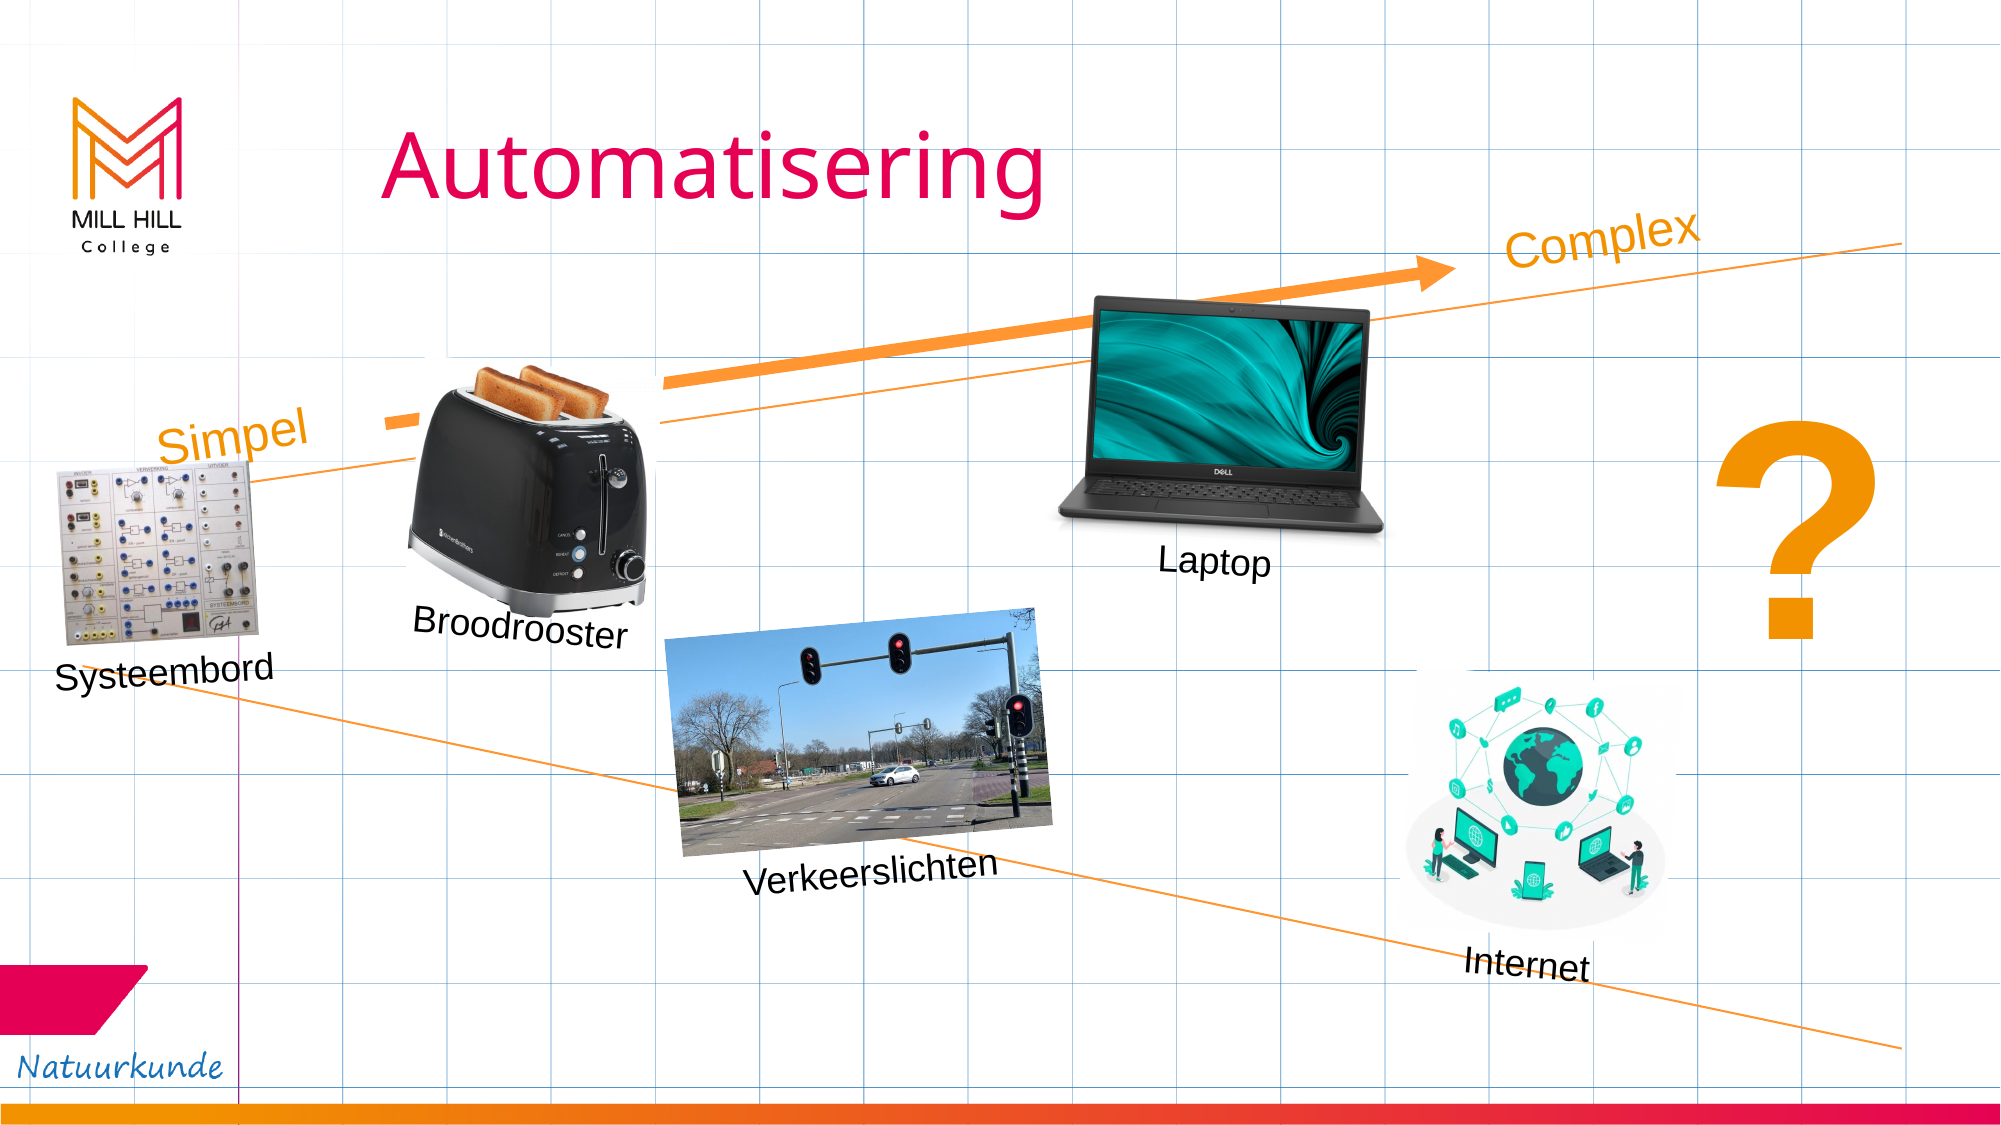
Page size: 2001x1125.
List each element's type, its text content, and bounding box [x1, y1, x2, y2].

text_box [384, 267, 1457, 425]
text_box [1045, 297, 1403, 591]
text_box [81, 243, 1903, 507]
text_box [1403, 675, 1671, 995]
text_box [675, 622, 1048, 903]
title Automatisering [366, 59, 1884, 243]
picture [0, 0, 2001, 1125]
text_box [32, 465, 287, 702]
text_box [405, 365, 657, 658]
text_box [81, 665, 1903, 1050]
text_box ? [1688, 516, 1909, 670]
text_box Complex [1483, 181, 1718, 243]
